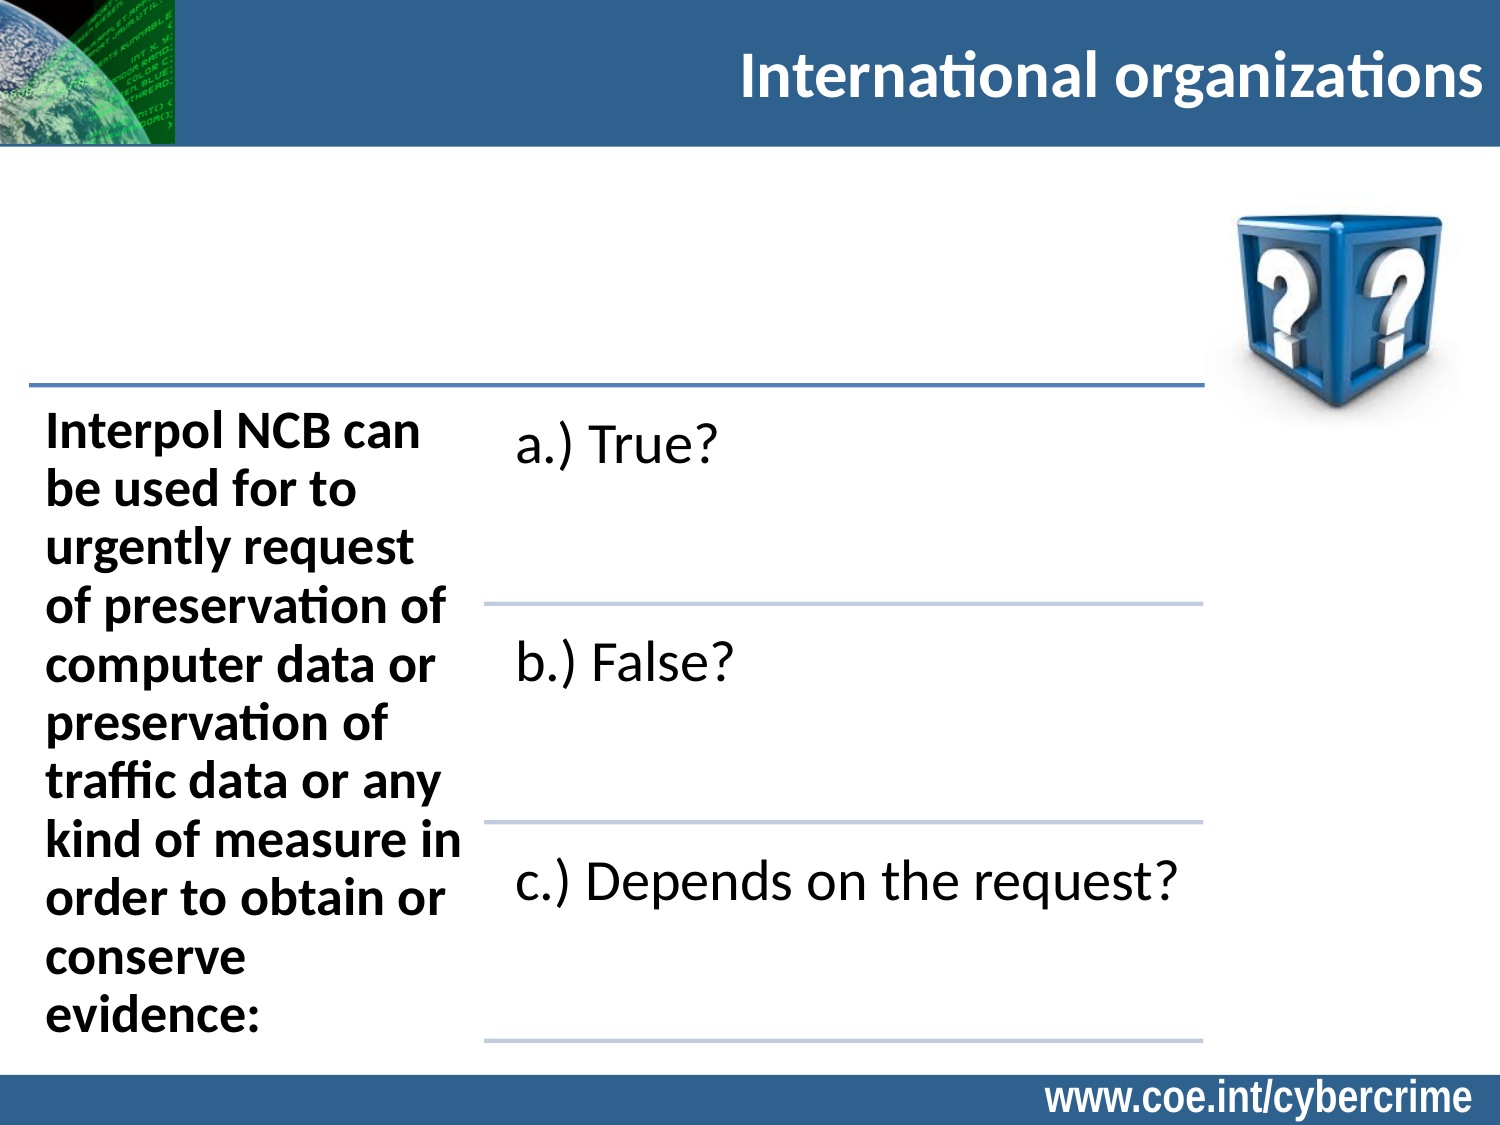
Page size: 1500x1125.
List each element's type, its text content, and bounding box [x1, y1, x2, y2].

picture [0, 0, 175, 144]
text_box www.coe.int/cybercrime [1030, 1059, 1500, 1125]
text_box [0, 1073, 1030, 1125]
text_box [28, 384, 1205, 1052]
text_box International organizations [177, 0, 1500, 149]
picture [1189, 154, 1481, 445]
